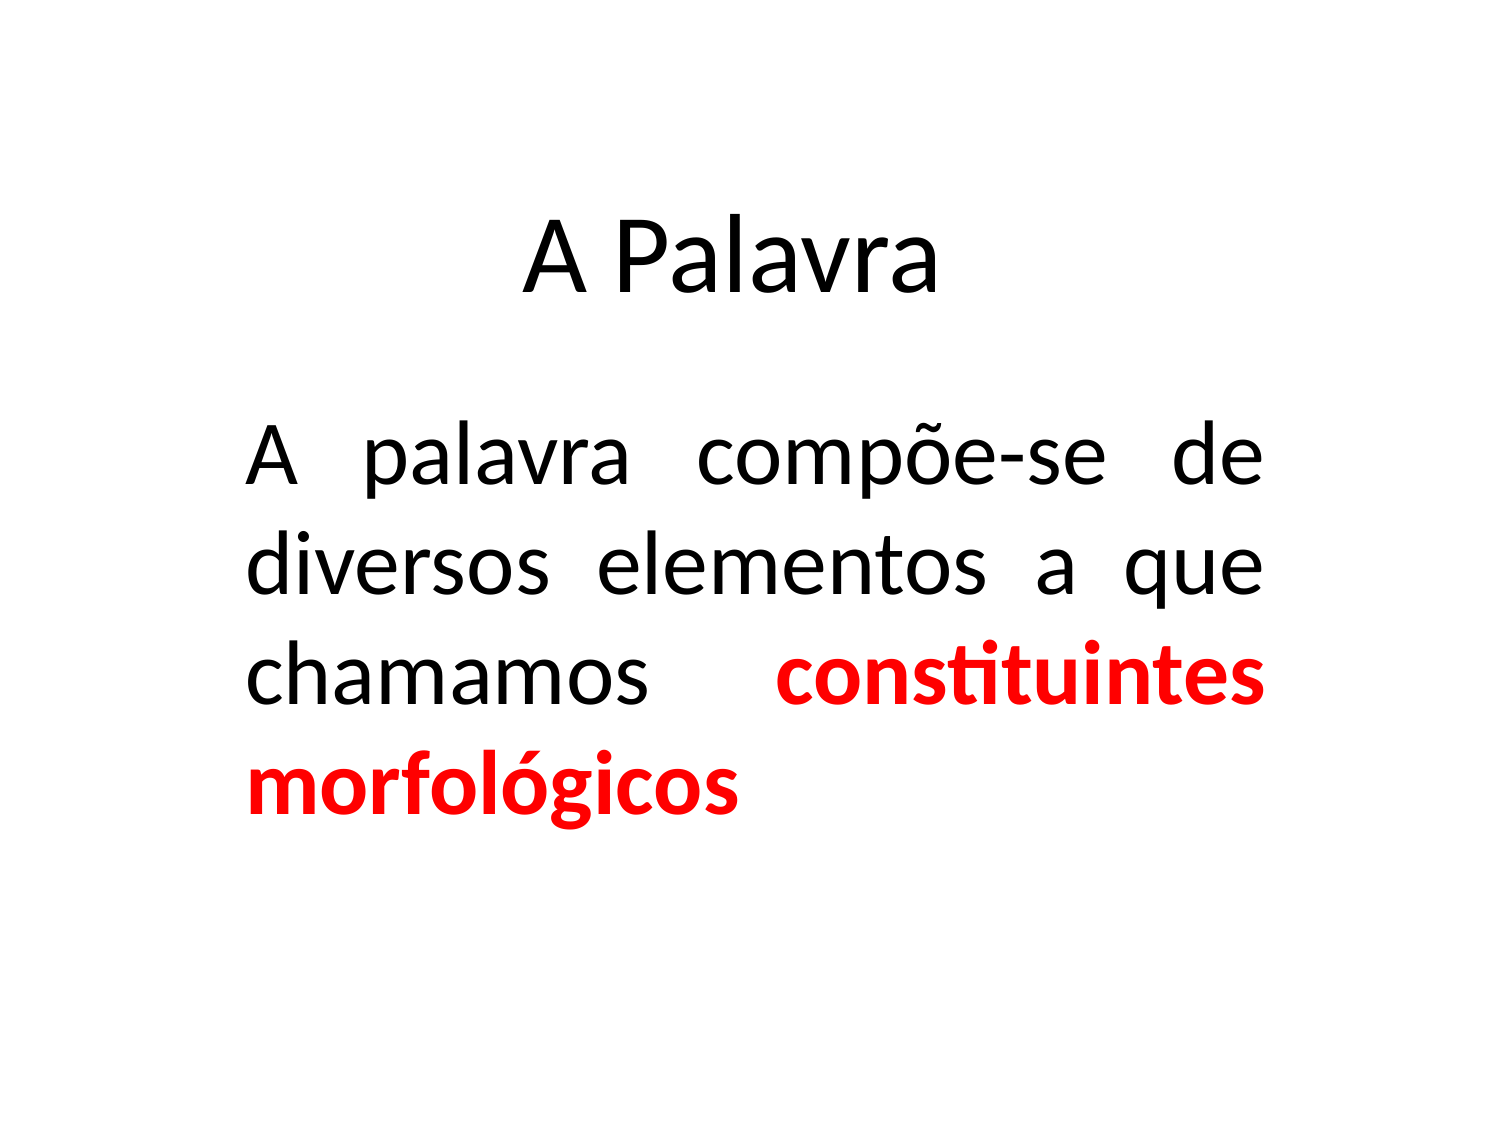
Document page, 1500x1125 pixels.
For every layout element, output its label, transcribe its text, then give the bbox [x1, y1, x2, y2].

text_box A palavra compõe-se de diversos elementos a que chamamos constituintes morfológicos [230, 385, 1282, 840]
text_box A Palavra [218, 172, 1247, 323]
